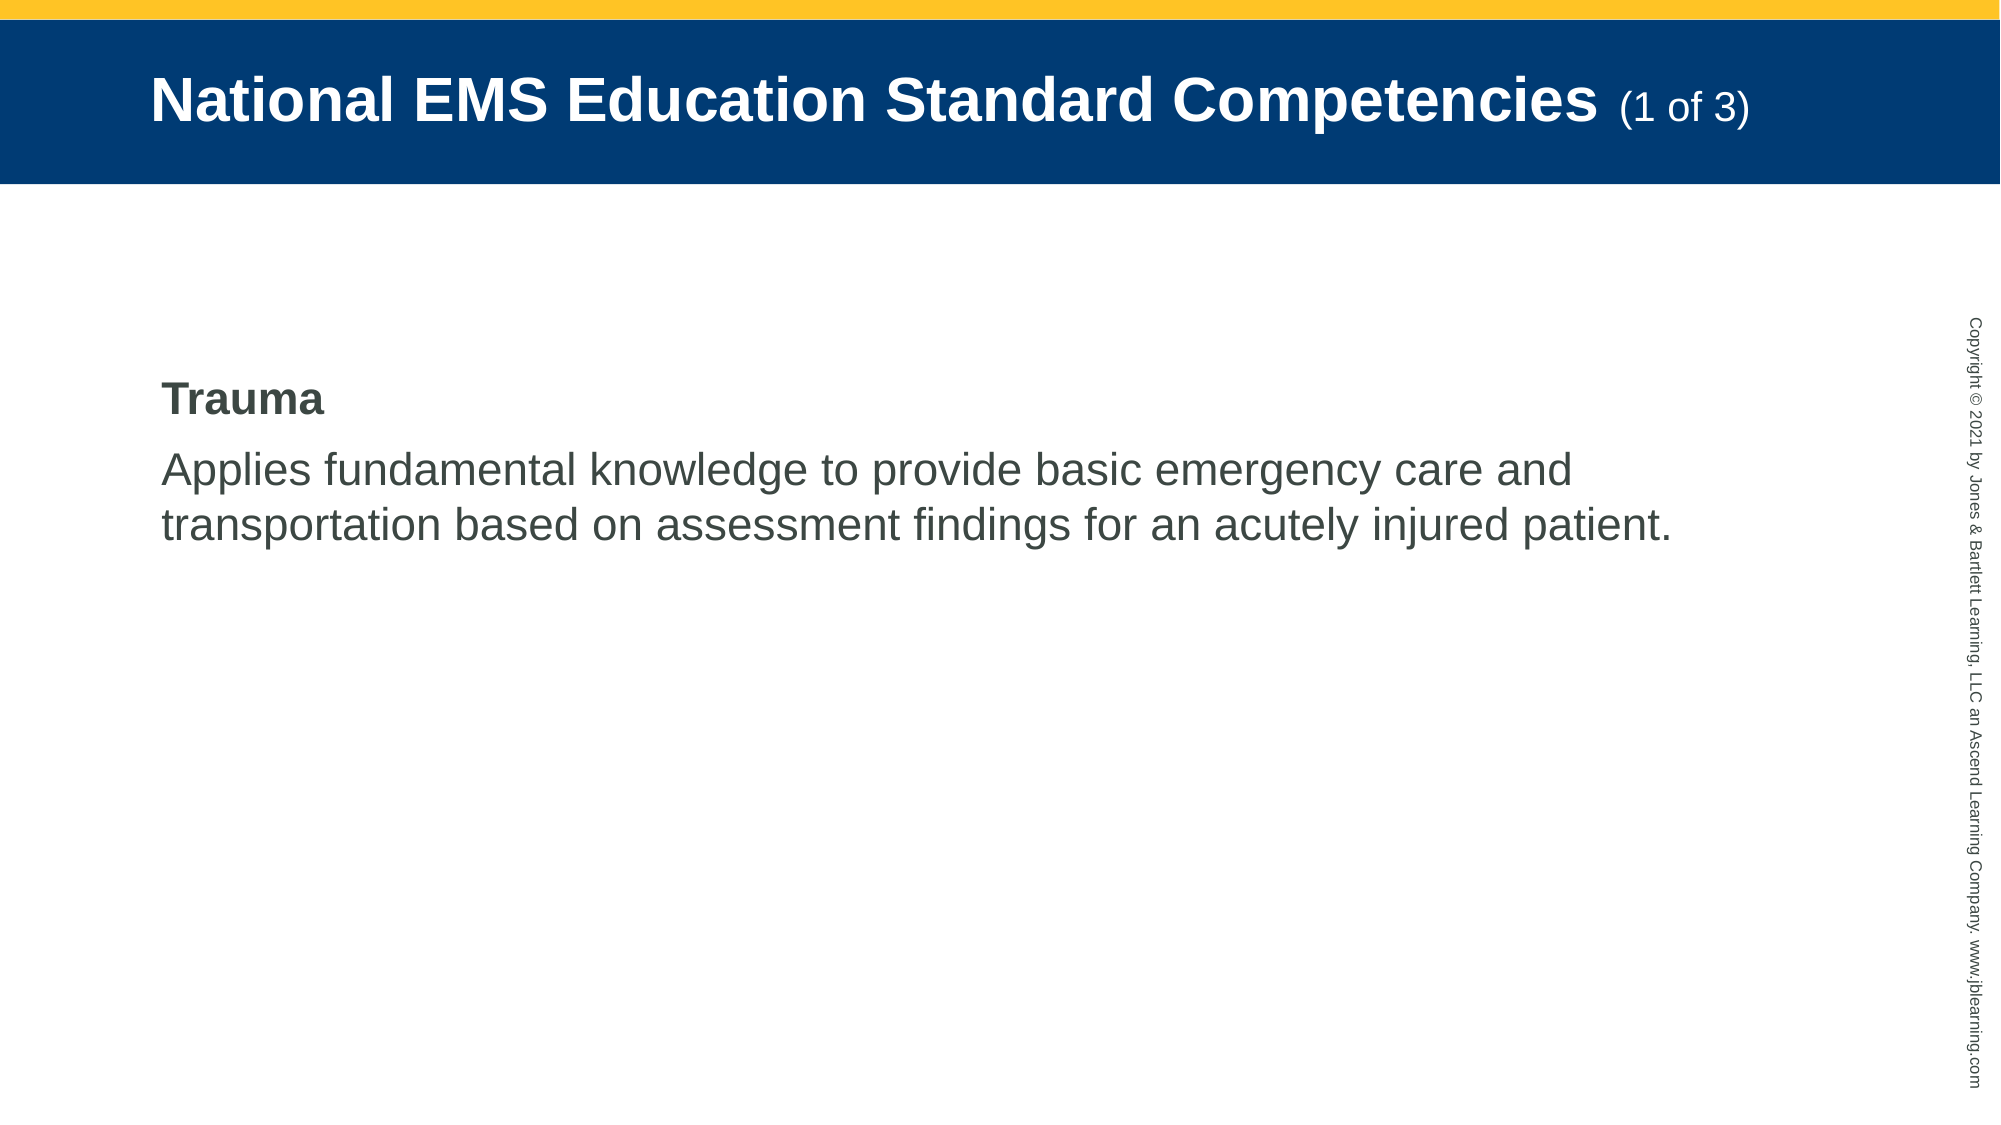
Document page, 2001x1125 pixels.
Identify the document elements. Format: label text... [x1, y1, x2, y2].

list Trauma Applies fundamental knowledge to provide basic emergency care and transportation based on assessment findings for an acutely injured patient. [146, 361, 1859, 1016]
title National EMS Education Standard Competencies (1 of 3) [0, 19, 2000, 185]
